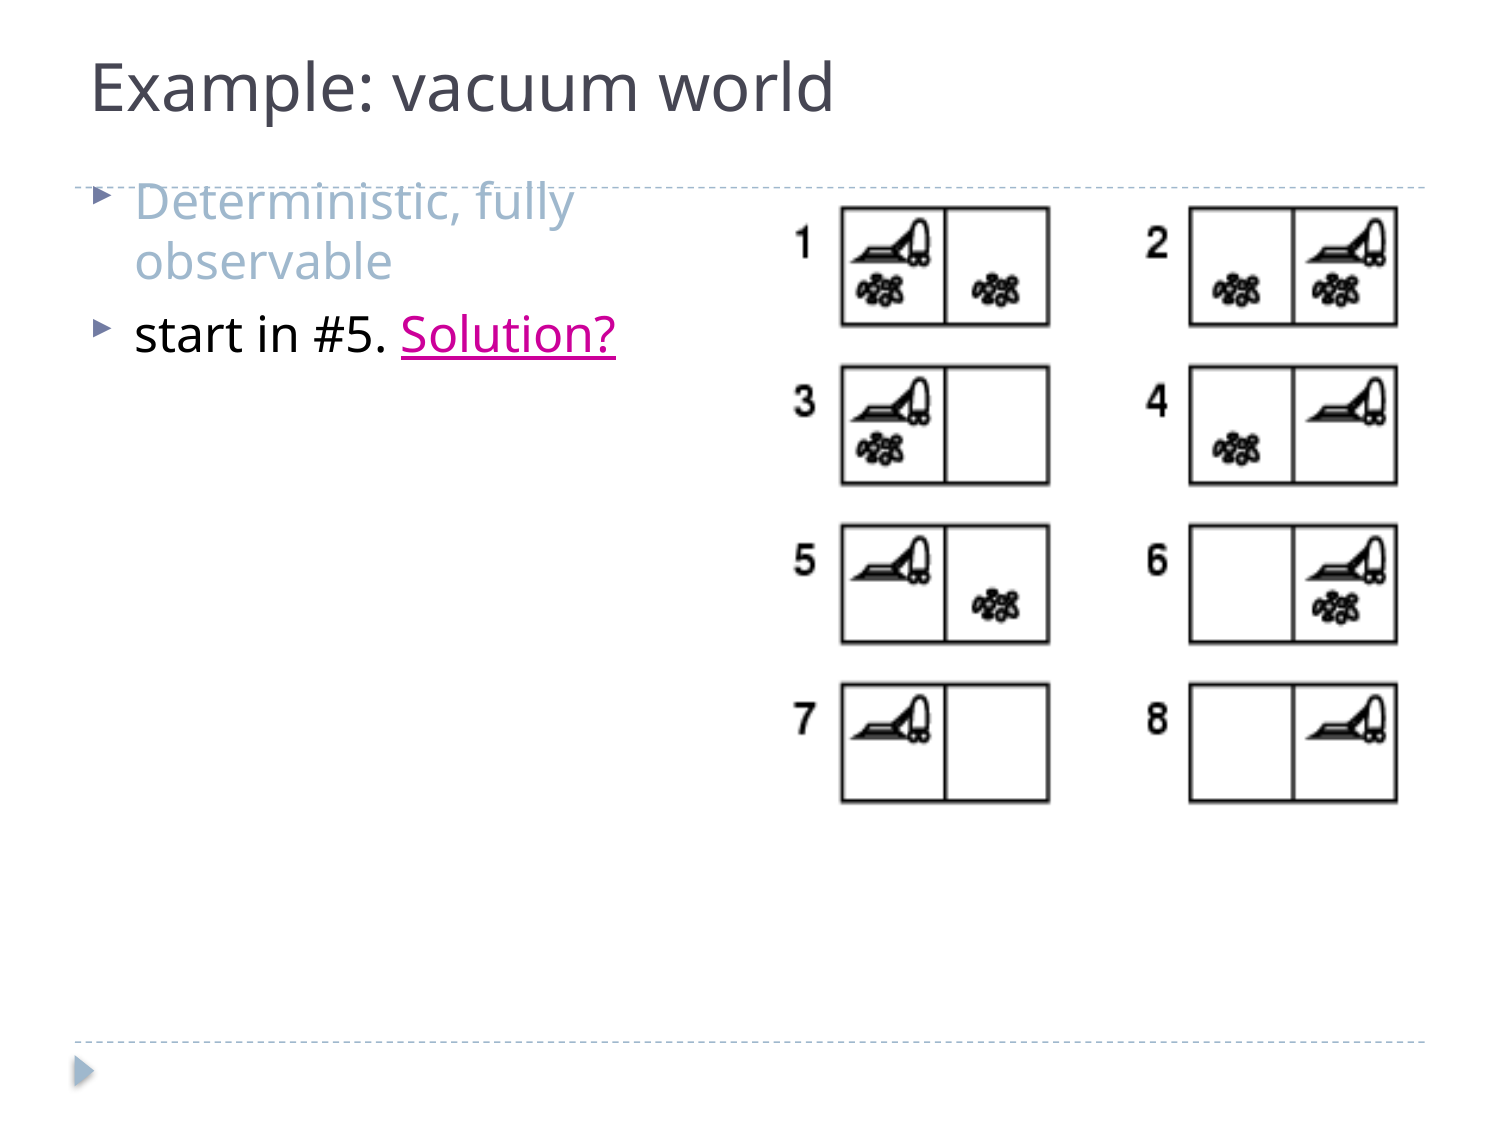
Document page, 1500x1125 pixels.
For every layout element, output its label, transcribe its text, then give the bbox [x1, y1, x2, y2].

list Deterministic, fully observable start in #5. Solution? [75, 162, 738, 1005]
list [787, 204, 1401, 809]
title Example: vacuum world [75, 24, 1425, 133]
